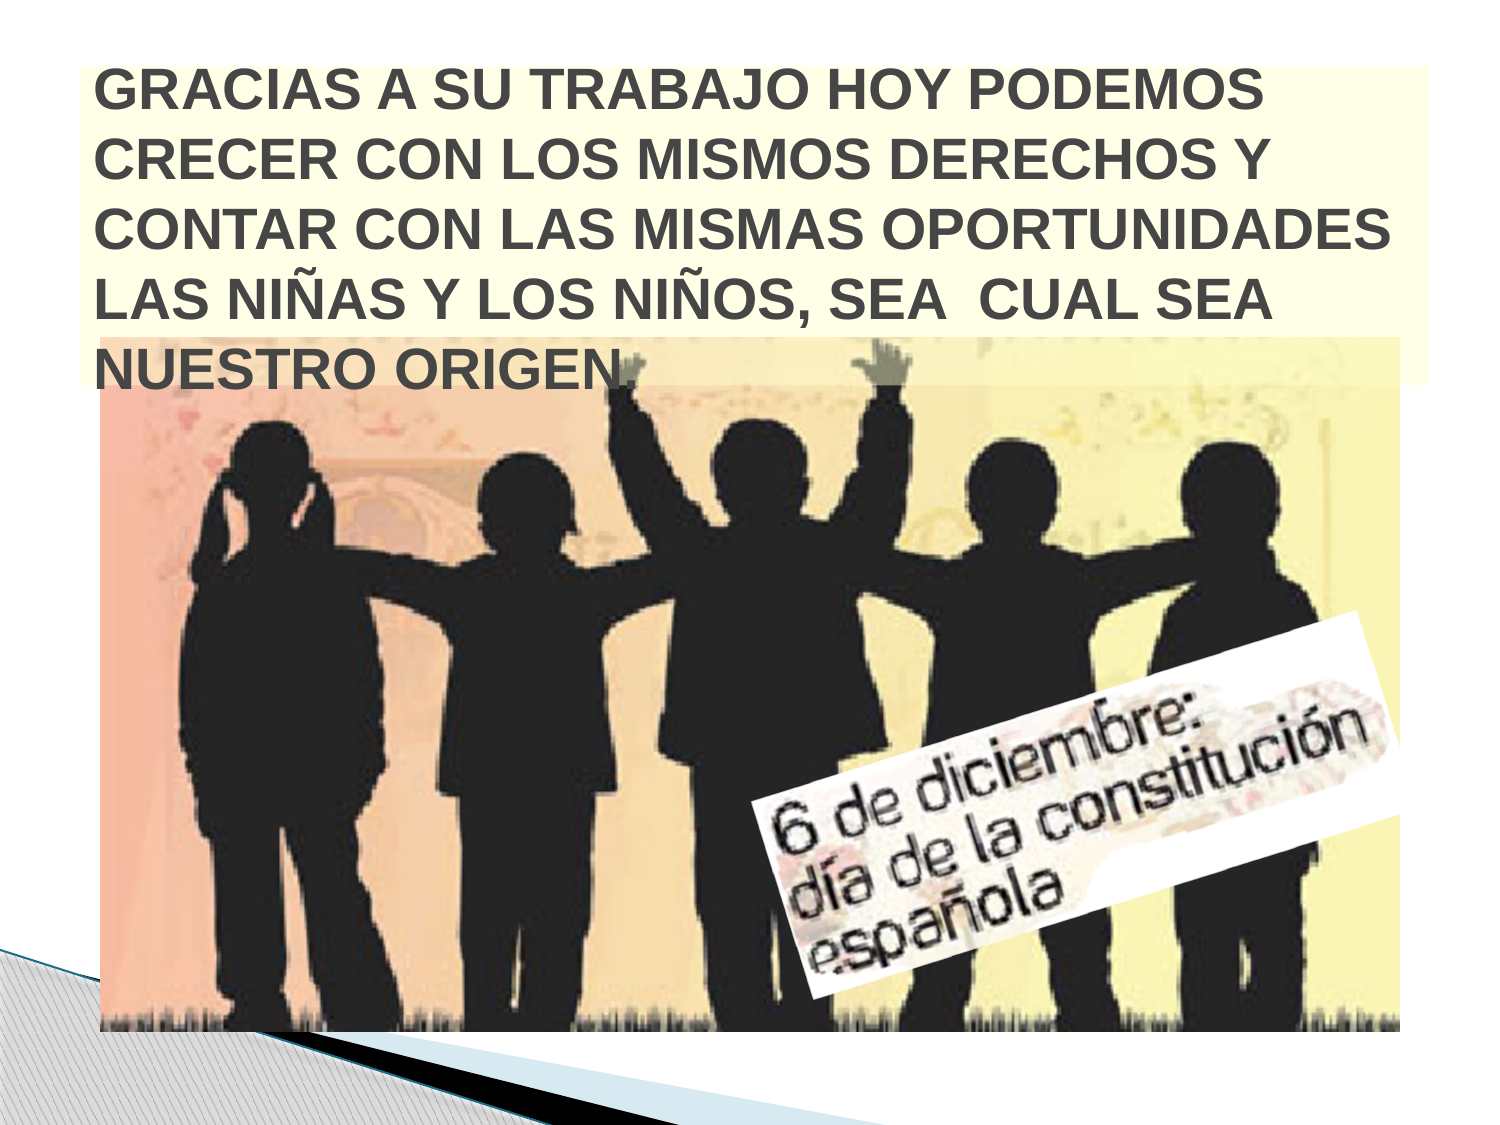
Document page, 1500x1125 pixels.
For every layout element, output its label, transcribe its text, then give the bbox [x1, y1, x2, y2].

picture [100, 337, 1418, 1032]
title GRACIAS A SU TRABAJO HOY PODEMOS CRECER CON LOS MISMOS DERECHOS Y CONTAR CON LAS MISMAS OPORTUNIDADES LAS NIÑAS Y LOS NIÑOS, SEA CUAL SEA NUESTRO ORIGEN. [79, 66, 1429, 386]
